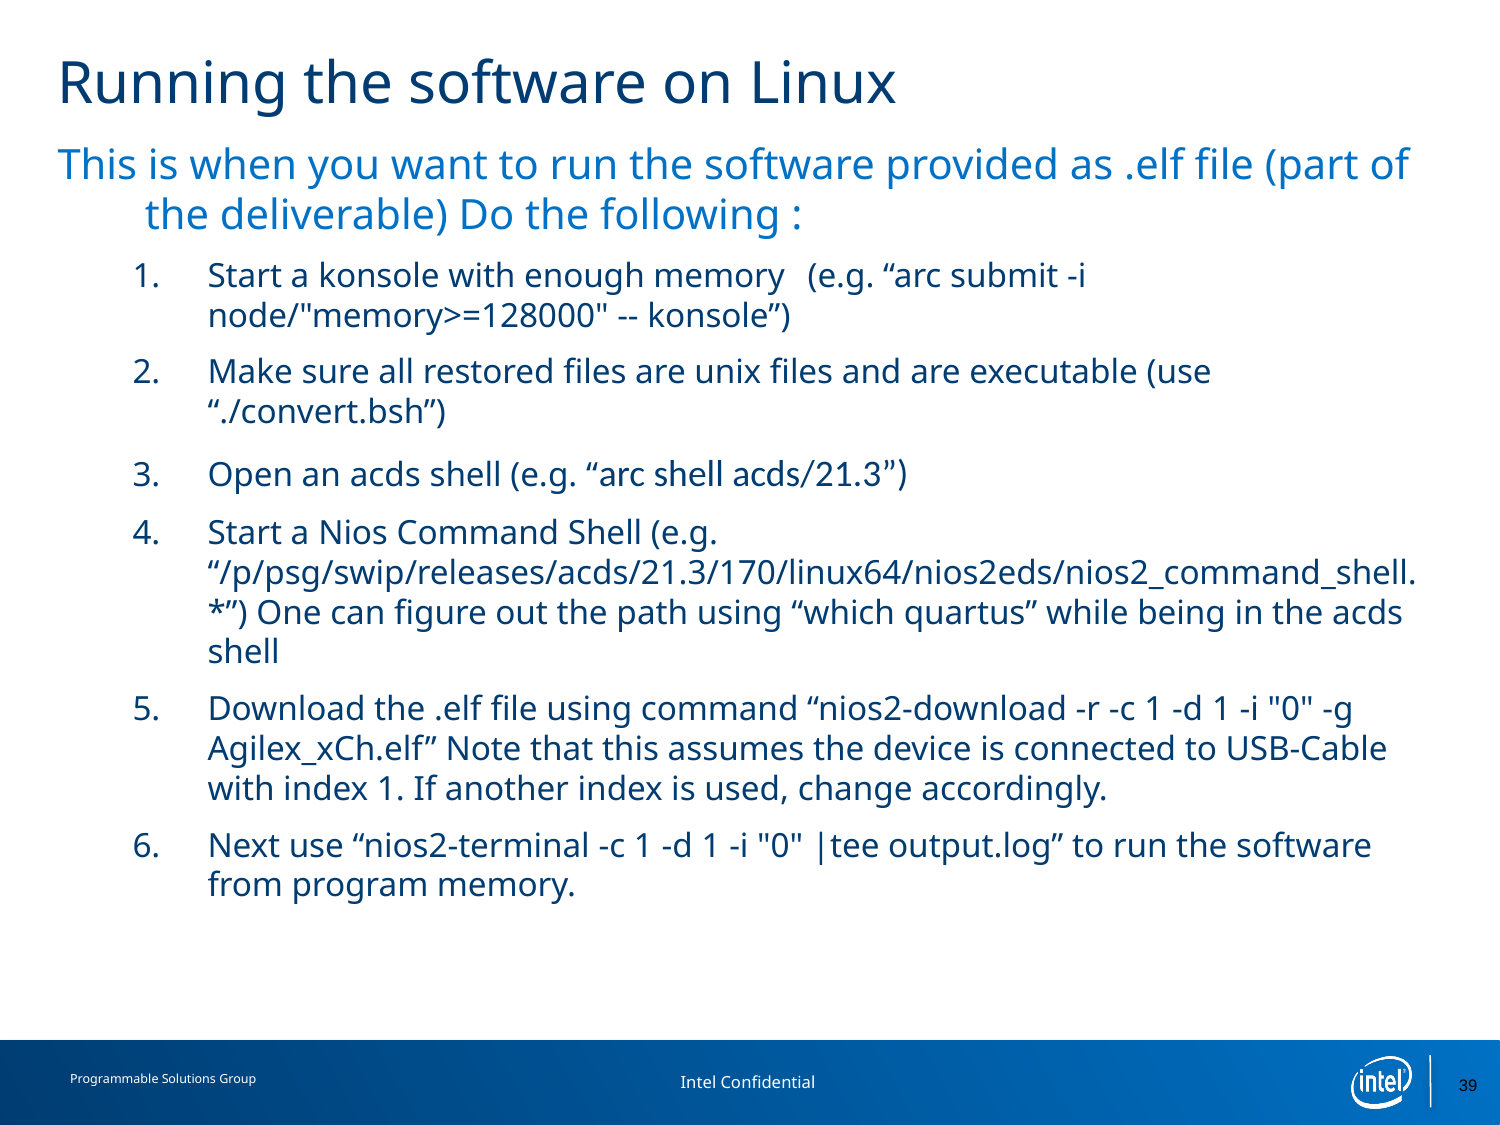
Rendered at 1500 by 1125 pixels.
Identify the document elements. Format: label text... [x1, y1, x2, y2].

list This is when you want to run the software provided as .elf file (part of the deliverable) Do the following : Start a konsole with enough memory (e.g. “arc submit -i node/"memory>=128000" -- konsole”) Make sure all restored files are unix files and are executable (use “./convert.bsh”) Open an acds shell (e.g. “arc shell acds/21.3”) Start a Nios Command Shell (e.g. “/p/psg/swip/releases/acds/21.3/170/linux64/nios2eds/nios2_command_shell.*”) One can figure out the path using “which quartus” while being in the acds shell Download the .elf file using command “nios2-download -r -c 1 -d 1 -i "0" -g Agilex_xCh.elf” Note that this assumes the device is connected to USB-Cable with index 1. If another index is used, change accordingly. Next use “nios2-terminal -c 1 -d 1 -i "0" |tee output.log” to run the software from program memory. [57, 137, 1425, 906]
slide_number 39 [1127, 1055, 1478, 1116]
title Running the software on Linux [57, 44, 1425, 137]
